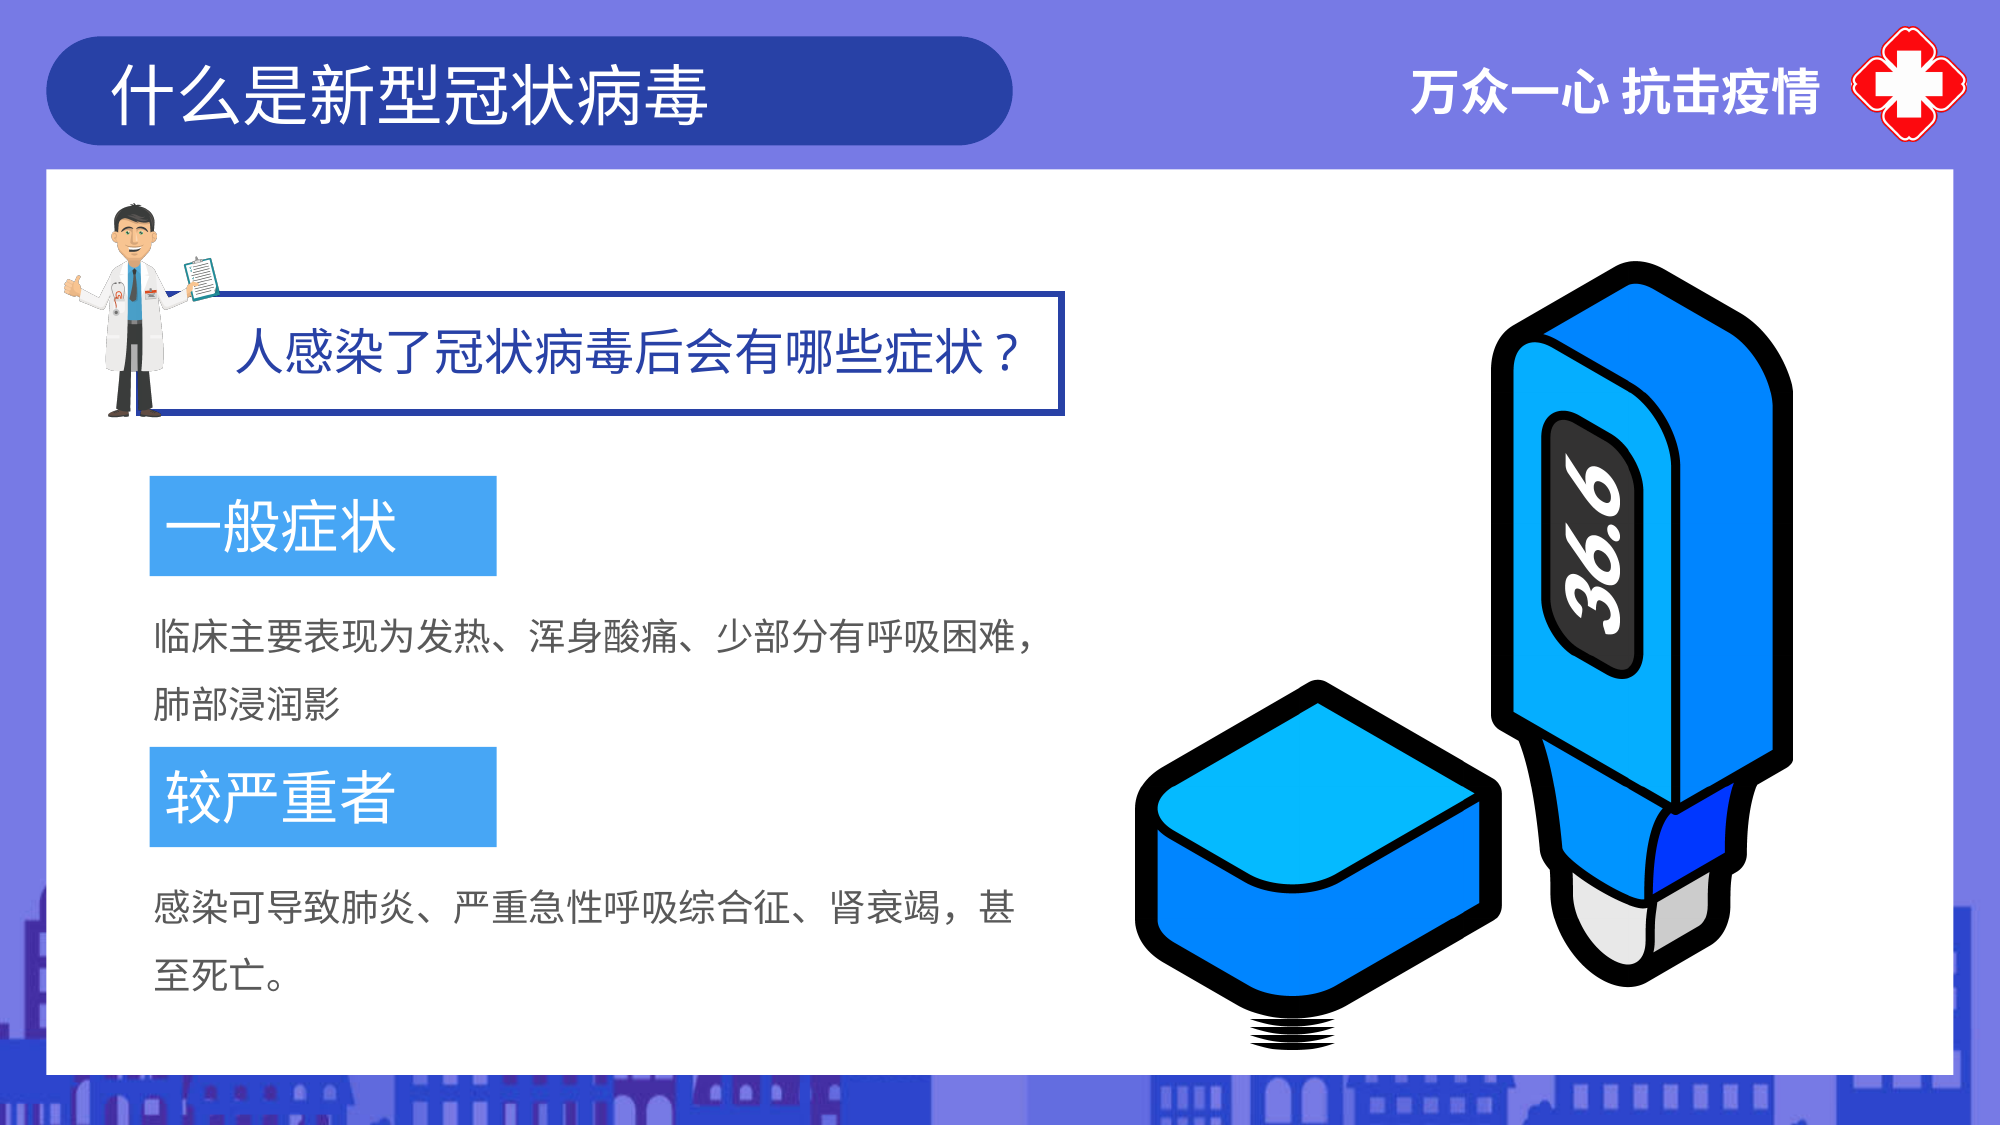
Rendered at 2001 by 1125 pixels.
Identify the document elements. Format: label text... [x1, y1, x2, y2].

text_box [149, 746, 498, 848]
text_box 什么是新型冠状病毒 [94, 45, 965, 141]
text_box 临床主要表现为发热、浑身酸痛、少部分有呼吸困难，肺部浸润影 [138, 583, 1039, 733]
text_box 感染可导致肺炎、严重急性呼吸综合征、肾衰竭，甚至死亡。 [138, 854, 1039, 1005]
text_box 一般症状 [149, 483, 467, 568]
picture [0, 0, 2000, 1125]
text_box 较严重者 [149, 754, 467, 839]
text_box 人感染了冠状病毒后会有哪些症状? [220, 312, 1020, 388]
text_box [45, 35, 1014, 147]
text_box [220, 293, 1063, 413]
text_box [149, 475, 498, 577]
